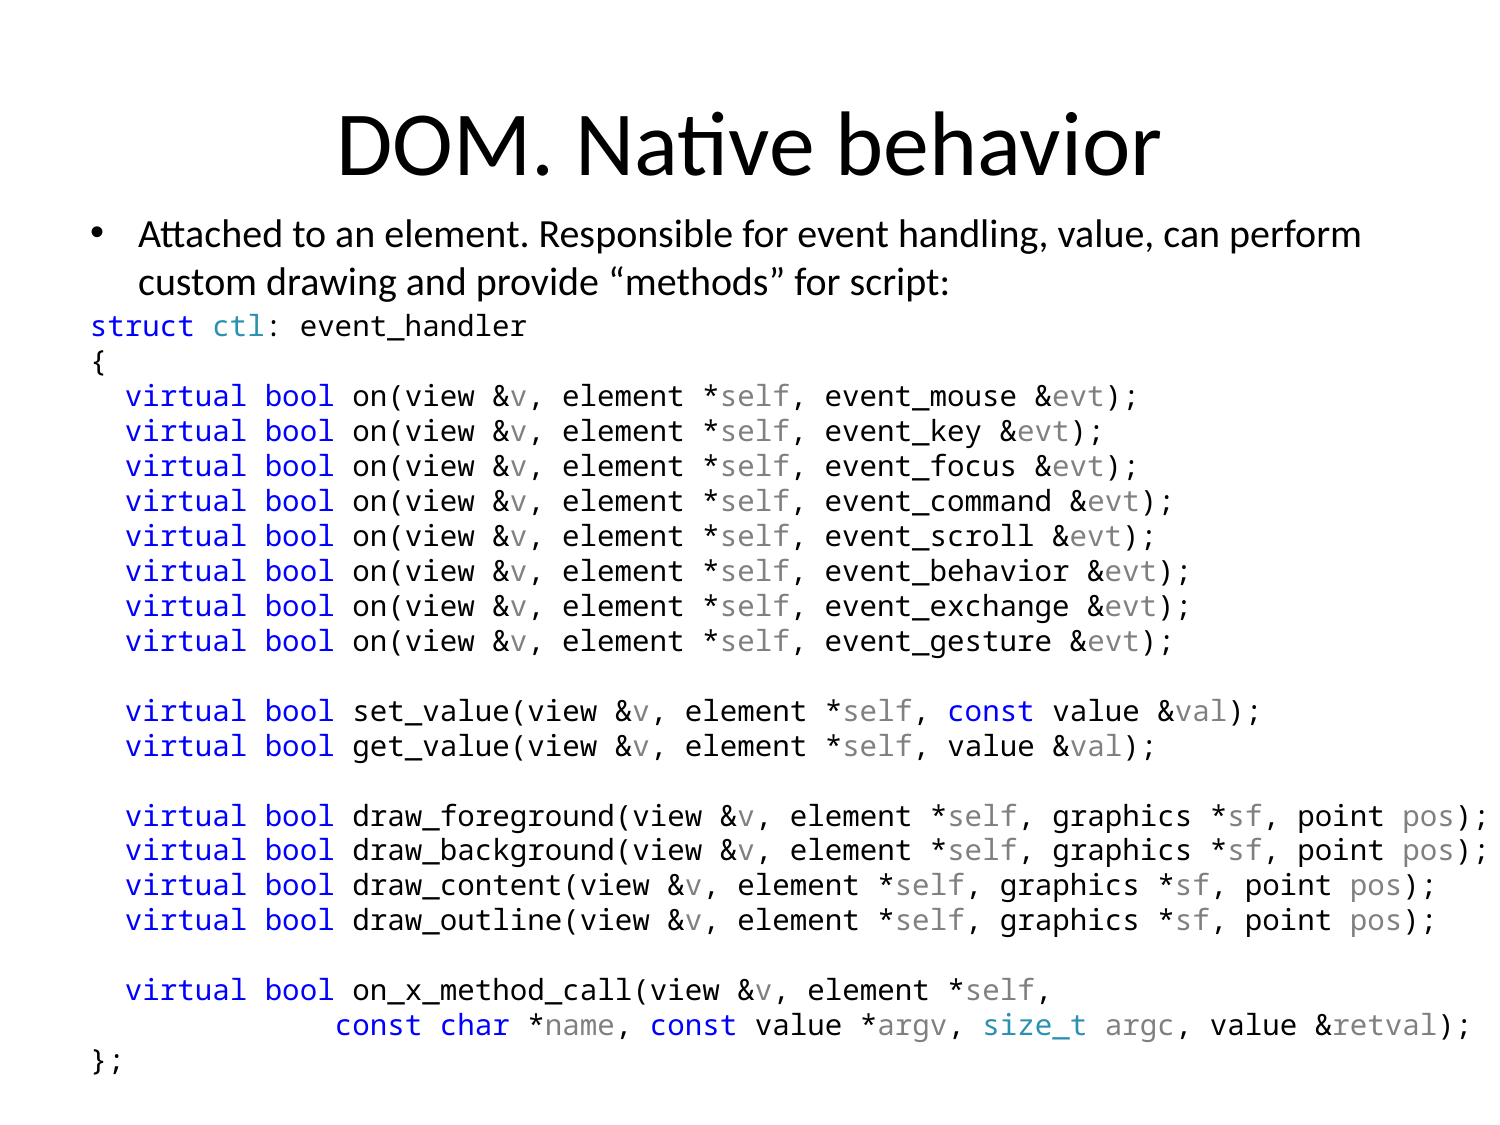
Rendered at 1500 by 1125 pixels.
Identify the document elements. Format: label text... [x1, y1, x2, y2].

text_box struct ctl: event_handler { virtual bool on(view &v, element *self, event_mouse &evt); virtual bool on(view &v, element *self, event_key &evt); virtual bool on(view &v, element *self, event_focus &evt); virtual bool on(view &v, element *self, event_command &evt); virtual bool on(view &v, element *self, event_scroll &evt); virtual bool on(view &v, element *self, event_behavior &evt); virtual bool on(view &v, element *self, event_exchange &evt); virtual bool on(view &v, element *self, event_gesture &evt); virtual bool set_value(view &v, element *self, const value &val); virtual bool get_value(view &v, element *self, value &val); virtual bool draw_foreground(view &v, element *self, graphics *sf, point pos); virtual bool draw_background(view &v, element *self, graphics *sf, point pos); virtual bool draw_content(view &v, element *self, graphics *sf, point pos); virtual bool draw_outline(view &v, element *self, graphics *sf, point pos); virtual bool on_x_method_call(view &v, element *self, const char *name, const value *argv, size_t argc, value &retval); }; [75, 299, 1500, 1084]
list Attached to an element. Responsible for event handling, value, can perform custom drawing and provide “methods” for script: [75, 200, 1425, 299]
title DOM. Native behavior [75, 45, 1425, 200]
